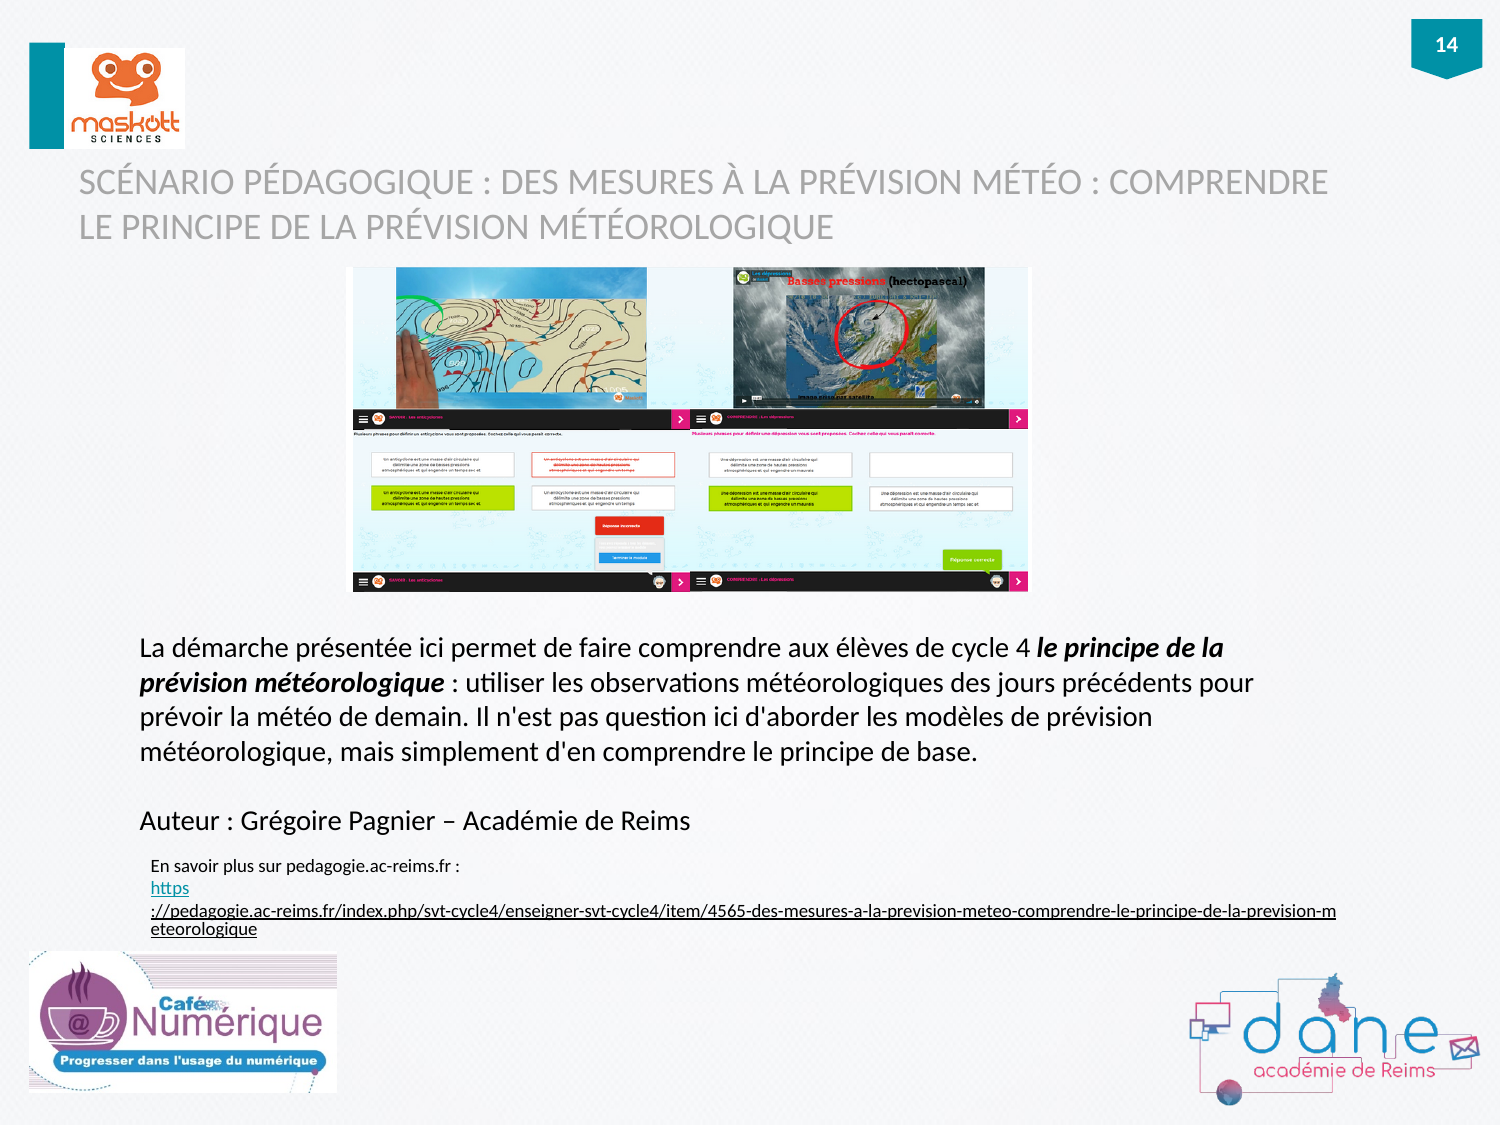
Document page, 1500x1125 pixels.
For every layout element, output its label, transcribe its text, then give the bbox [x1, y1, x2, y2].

title [64, 45, 1376, 149]
list SCÉNARIO PÉDAGOGIQUE : DES MESURES À LA PRÉVISION MÉTÉO : COMPRENDRE LE PRINCIPE DE LA PRÉVISION MÉTÉOROLOGIQUE [63, 149, 1373, 268]
text_box La démarche présentée ici permet de faire comprendre aux élèves de cycle 4 le principe de la prévision météorologique : utiliser les observations météorologiques des jours précédents pour prévoir la météo de demain. Il n'est pas question ici d'aborder les modèles de prévision météorologique, mais simplement d'en comprendre le principe de base. Auteur : Grégoire Pagnier – Académie de Reims [124, 621, 1353, 846]
text_box En savoir plus sur pedagogie.ac-reims.fr : https://pedagogie.ac-reims.fr/index.php/svt-cycle4/enseigner-svt-cycle4/item/4565-des-mesures-a-la-prevision-meteo-comprendre-le-principe-de-la-prevision-meteorologique [135, 845, 1353, 953]
picture [0, 0, 1500, 1125]
